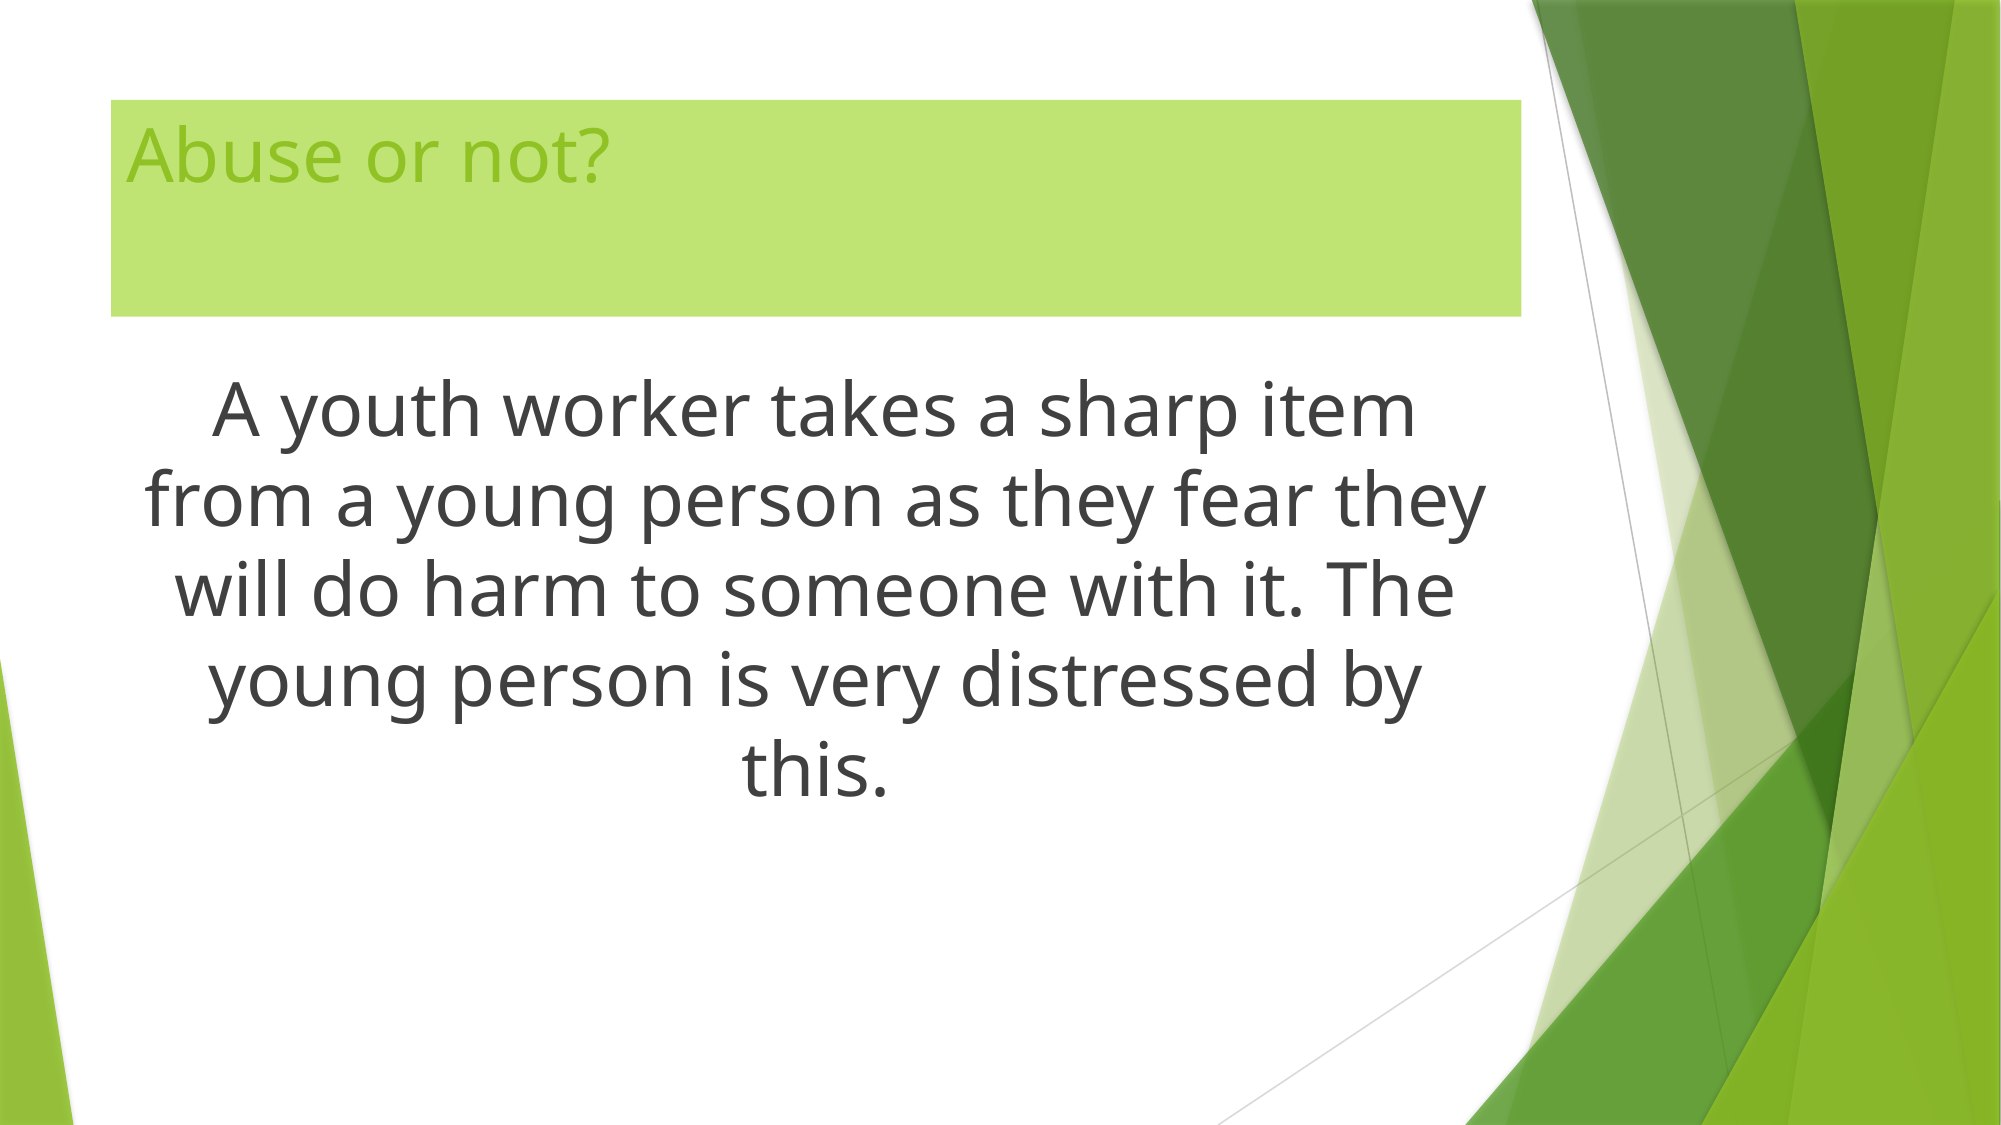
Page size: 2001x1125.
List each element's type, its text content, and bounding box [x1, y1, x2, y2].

title Abuse or not? [111, 99, 1522, 317]
list A youth worker takes a sharp item from a young person as they fear they will do harm to someone with it. The young person is very distressed by this. [111, 354, 1522, 992]
